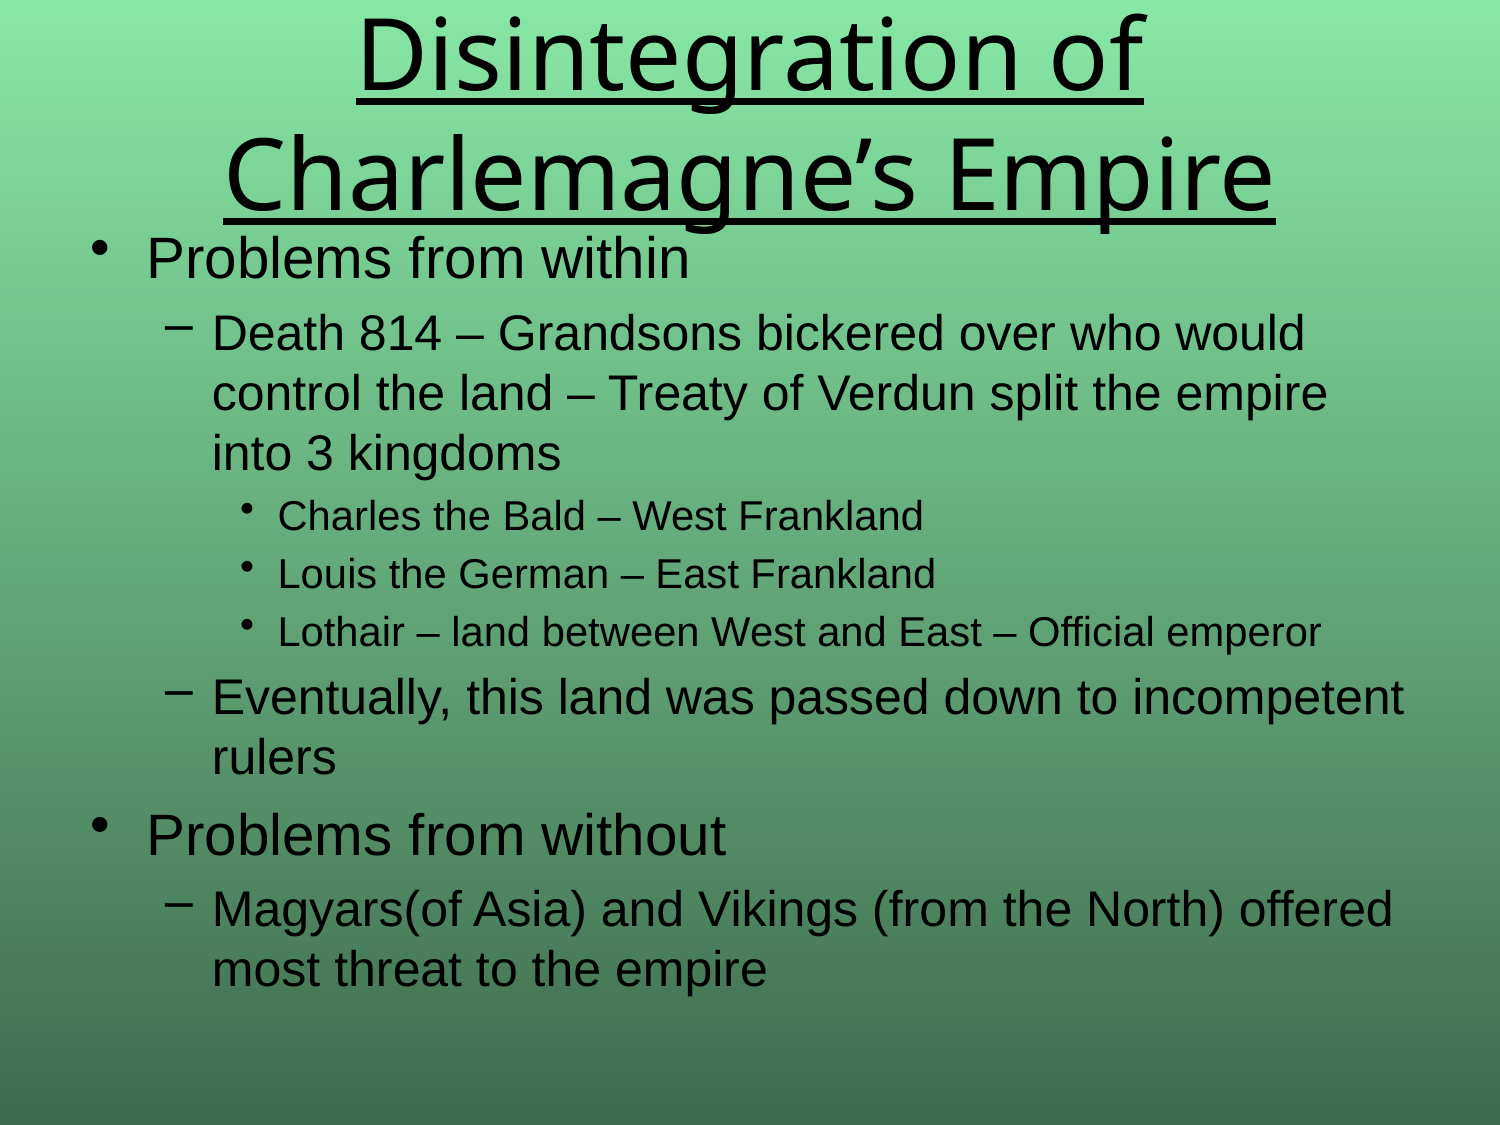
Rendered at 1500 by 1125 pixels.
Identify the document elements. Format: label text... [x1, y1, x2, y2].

title Disintegration of Charlemagne’s Empire [74, 44, 1426, 176]
list Problems from within Death 814 – Grandsons bickered over who would control the land – Treaty of Verdun split the empire into 3 kingdoms Charles the Bald – West Frankland Louis the German – East Frankland Lothair – land between West and East – Official emperor Eventually, this land was passed down to incompetent rulers Problems from without Magyars(of Asia) and Vikings (from the North) offered most threat to the empire [74, 212, 1426, 1076]
